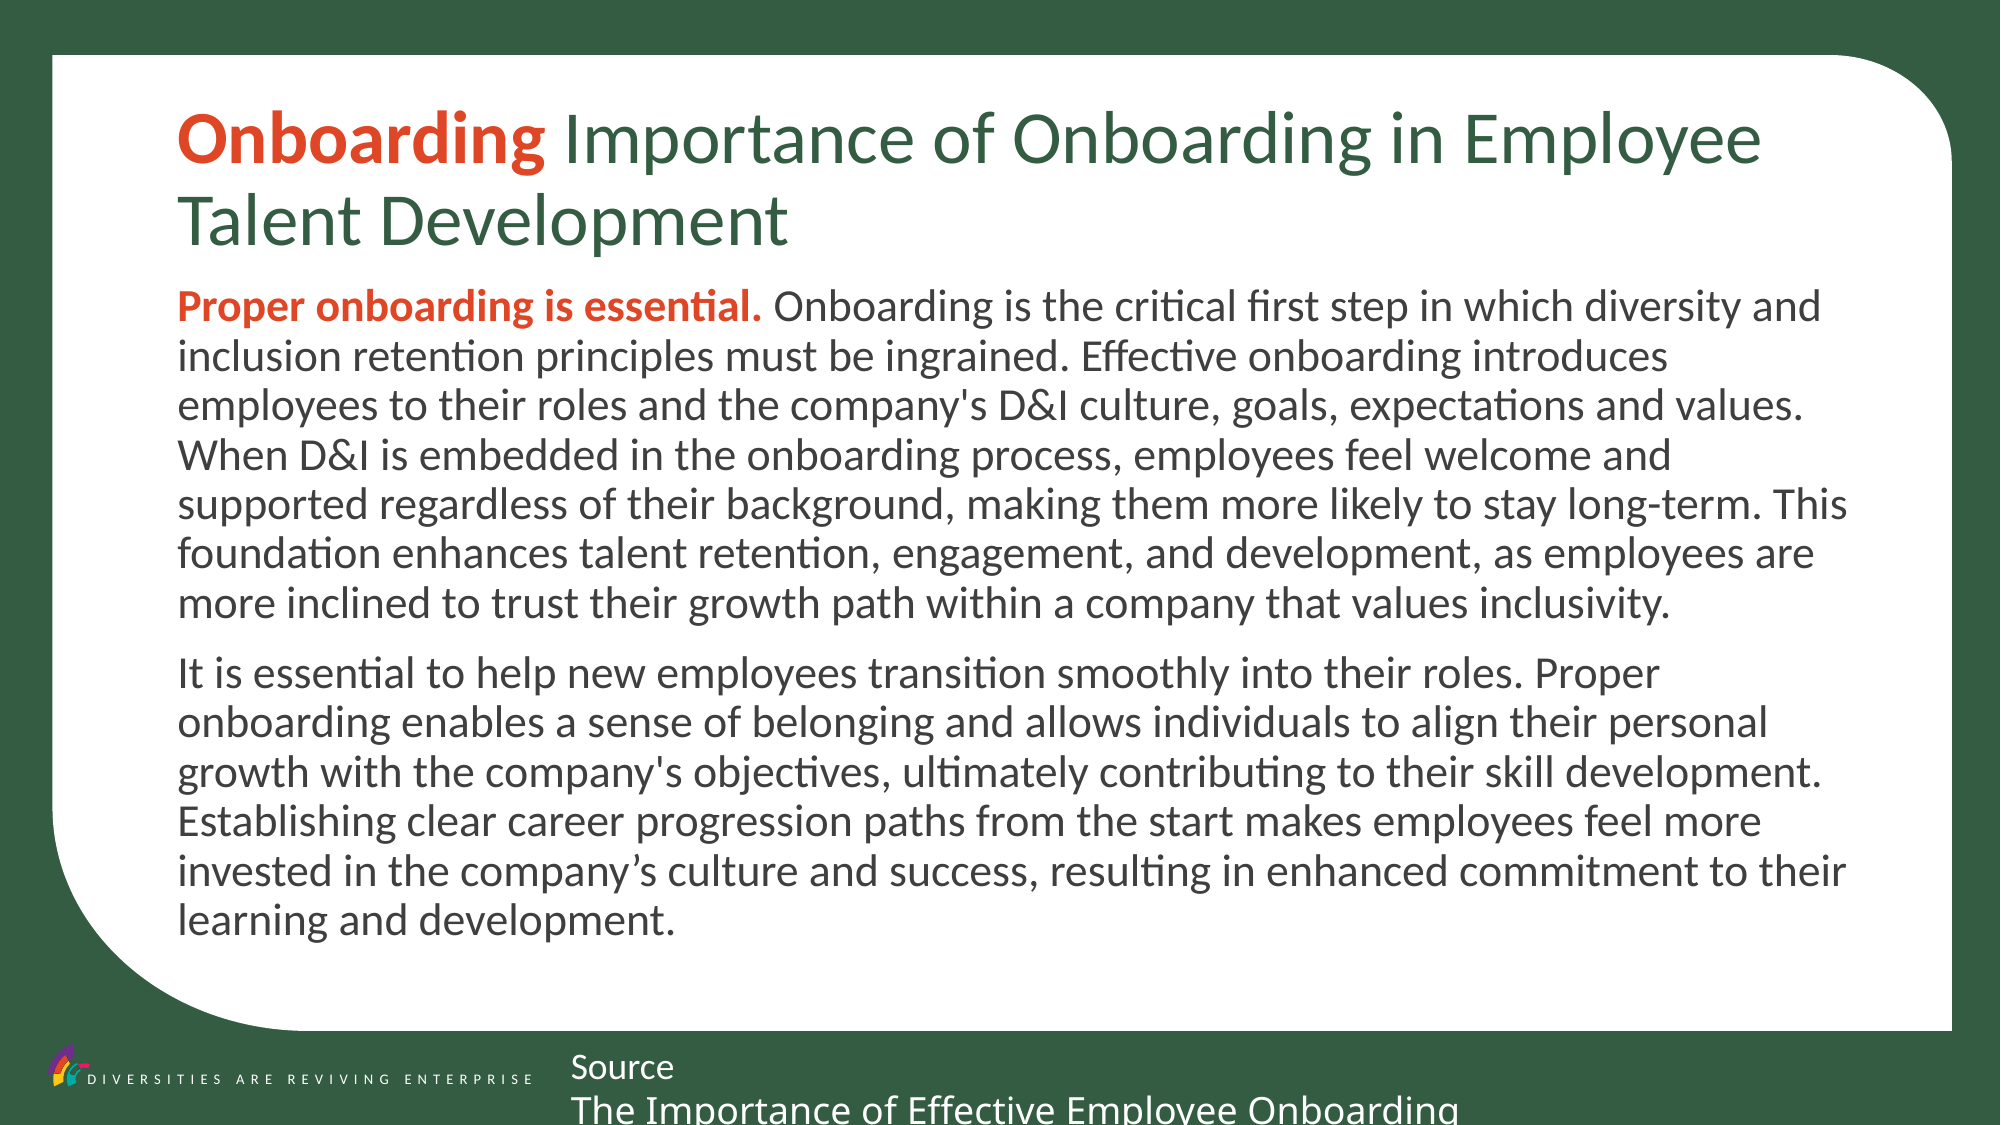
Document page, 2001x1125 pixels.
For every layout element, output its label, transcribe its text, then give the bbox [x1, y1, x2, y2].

list Proper onboarding is essential. Onboarding is the critical first step in which diversity and inclusion retention principles must be ingrained. Effective onboarding introduces employees to their roles and the company's D&I culture, goals, expectations and values. When D&I is embedded in the onboarding process, employees feel welcome and supported regardless of their background, making them more likely to stay long-term. This foundation enhances talent retention, engagement, and development, as employees are more inclined to trust their growth path within a company that values inclusivity. It is essential to help new employees transition smoothly into their roles. Proper onboarding enables a sense of belonging and allows individuals to align their personal growth with the company's objectives, ultimately contributing to their skill development. Establishing clear career progression paths from the start makes employees feel more invested in the company’s culture and success, resulting in enhanced commitment to their learning and development. [162, 274, 1884, 907]
list Onboarding Importance of Onboarding in Employee Talent Development [162, 91, 1901, 224]
text_box Source The Importance of Effective Employee Onboarding [556, 1034, 1547, 1125]
